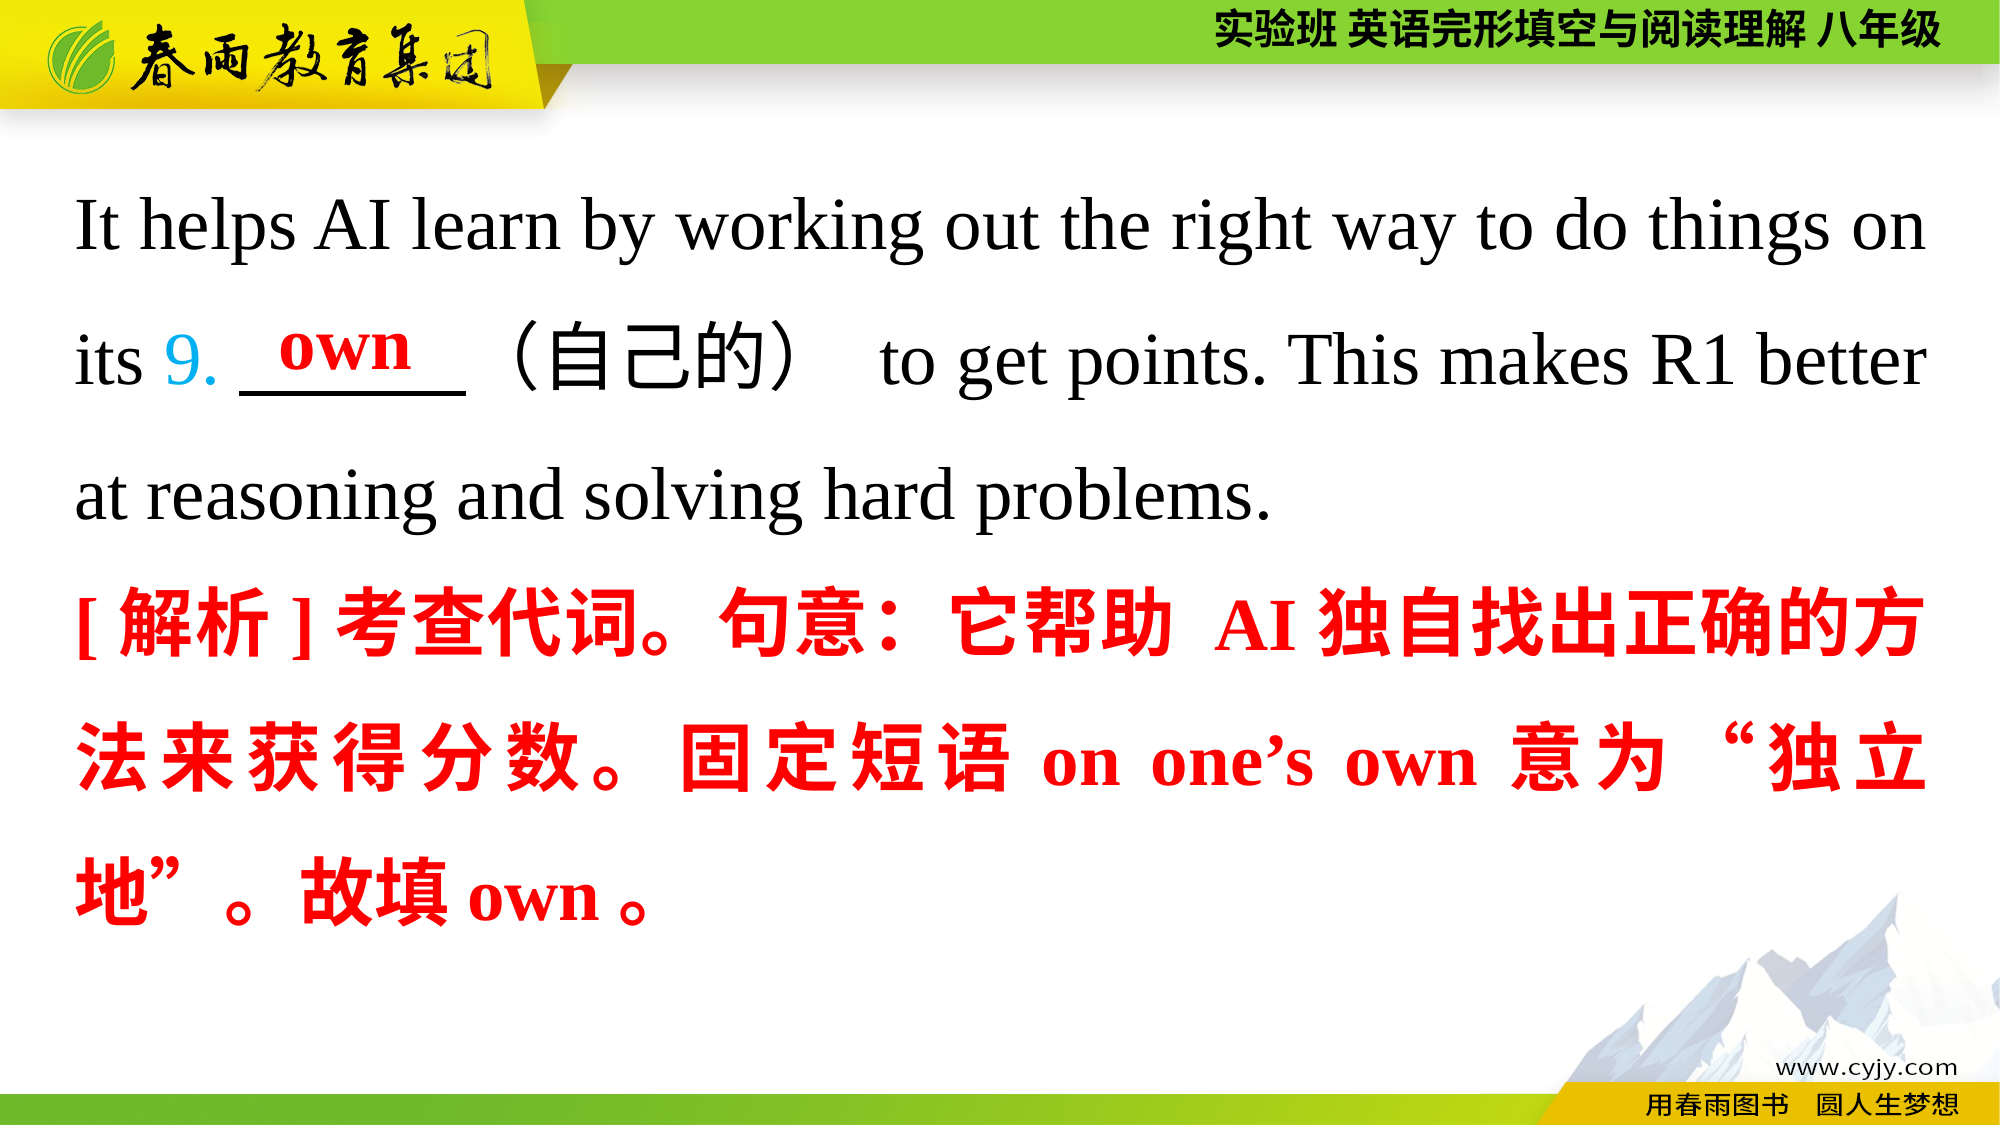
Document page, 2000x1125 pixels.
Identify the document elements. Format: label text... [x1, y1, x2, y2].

text_box own [264, 286, 428, 392]
list It helps AI learn by working out the right way to do things on its 9. （自己的） to get points. This makes R1 better at reasoning and solving hard problems. [59, 122, 1944, 522]
text_box [解析]考查代词。句意：它帮助 AI独自找出正确的方法来获得分数。固定短语on one’s own意为“独立地”。故填own。 [59, 522, 1944, 943]
picture [0, 0, 2000, 1125]
